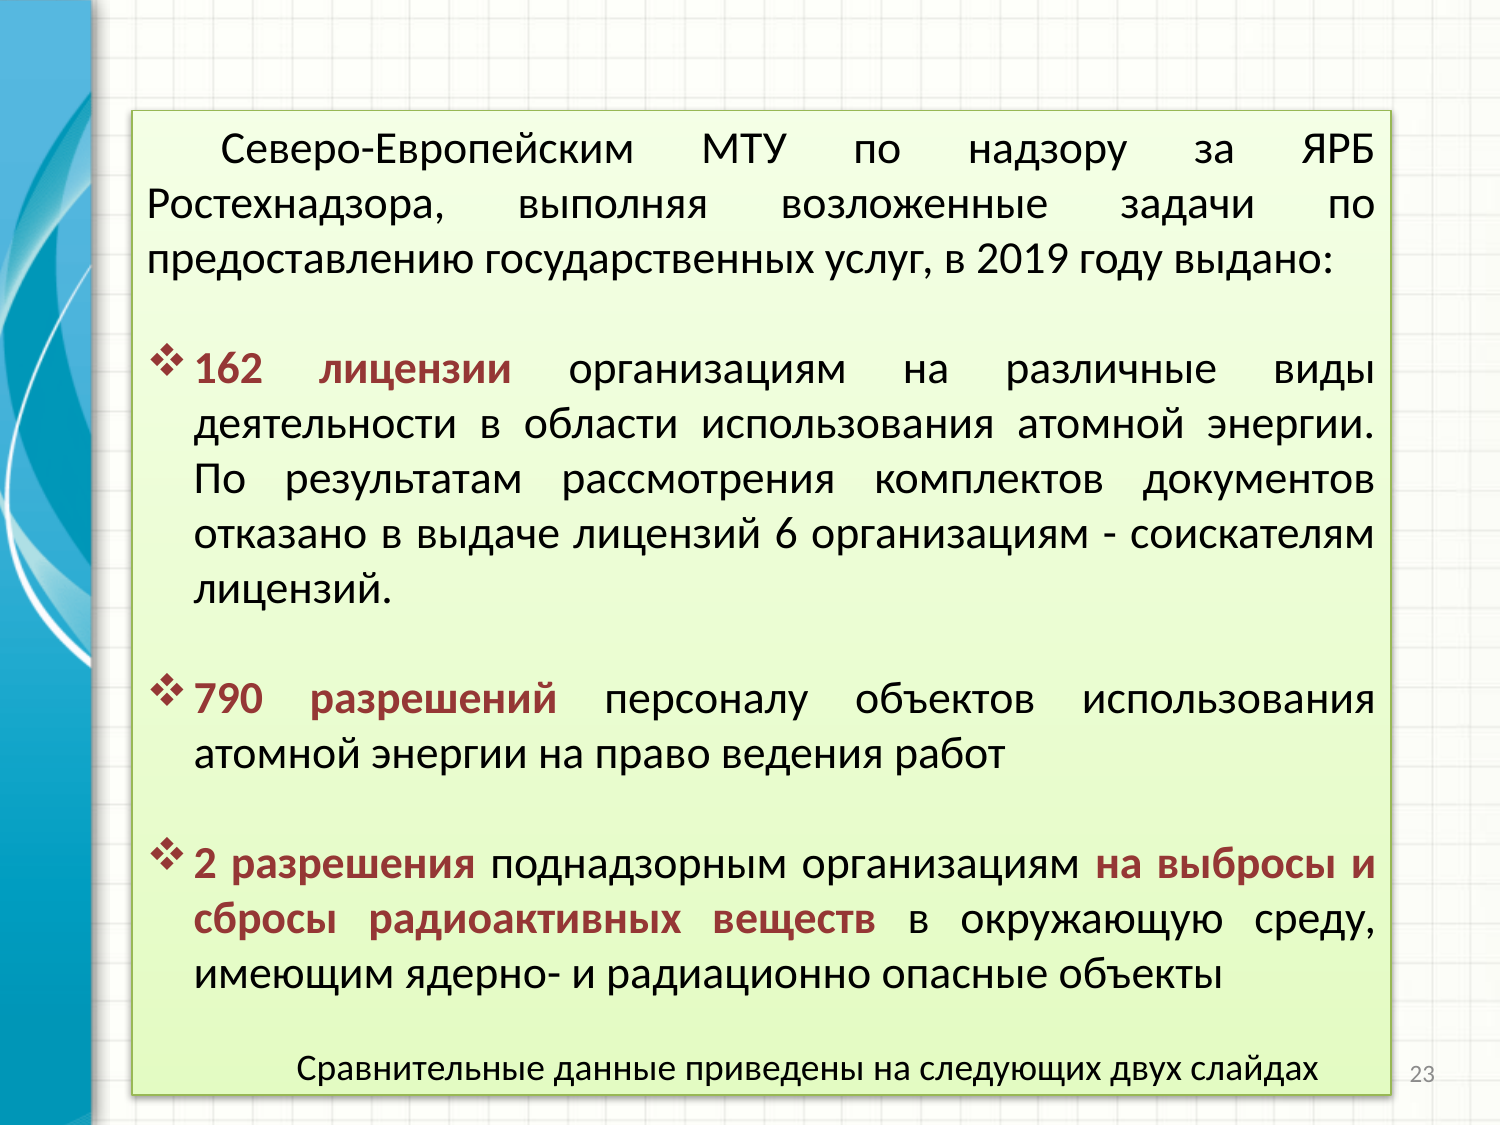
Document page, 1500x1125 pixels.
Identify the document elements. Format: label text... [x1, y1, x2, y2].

picture [0, 0, 1500, 1125]
text_box Северо-Европейским МТУ по надзору за ЯРБ Ростехнадзора, выполняя возложенные задачи по предоставлению государственных услуг, в 2019 году выдано: 162 лицензии организациям на различные виды деятельности в области использования атомной энергии. По результатам рассмотрения комплектов документов отказано в выдаче лицензий 6 организациям - соискателям лицензий. 790 разрешений персоналу объектов использования атомной энергии на право ведения работ 2 разрешения поднадзорным организациям на выбросы и сбросы радиоактивных веществ в окружающую среду, имеющим ядерно- и радиационно опасные объекты Сравнительные данные приведены на следующих двух слайдах [131, 110, 1392, 1096]
slide_number 23 [1393, 1042, 1450, 1103]
